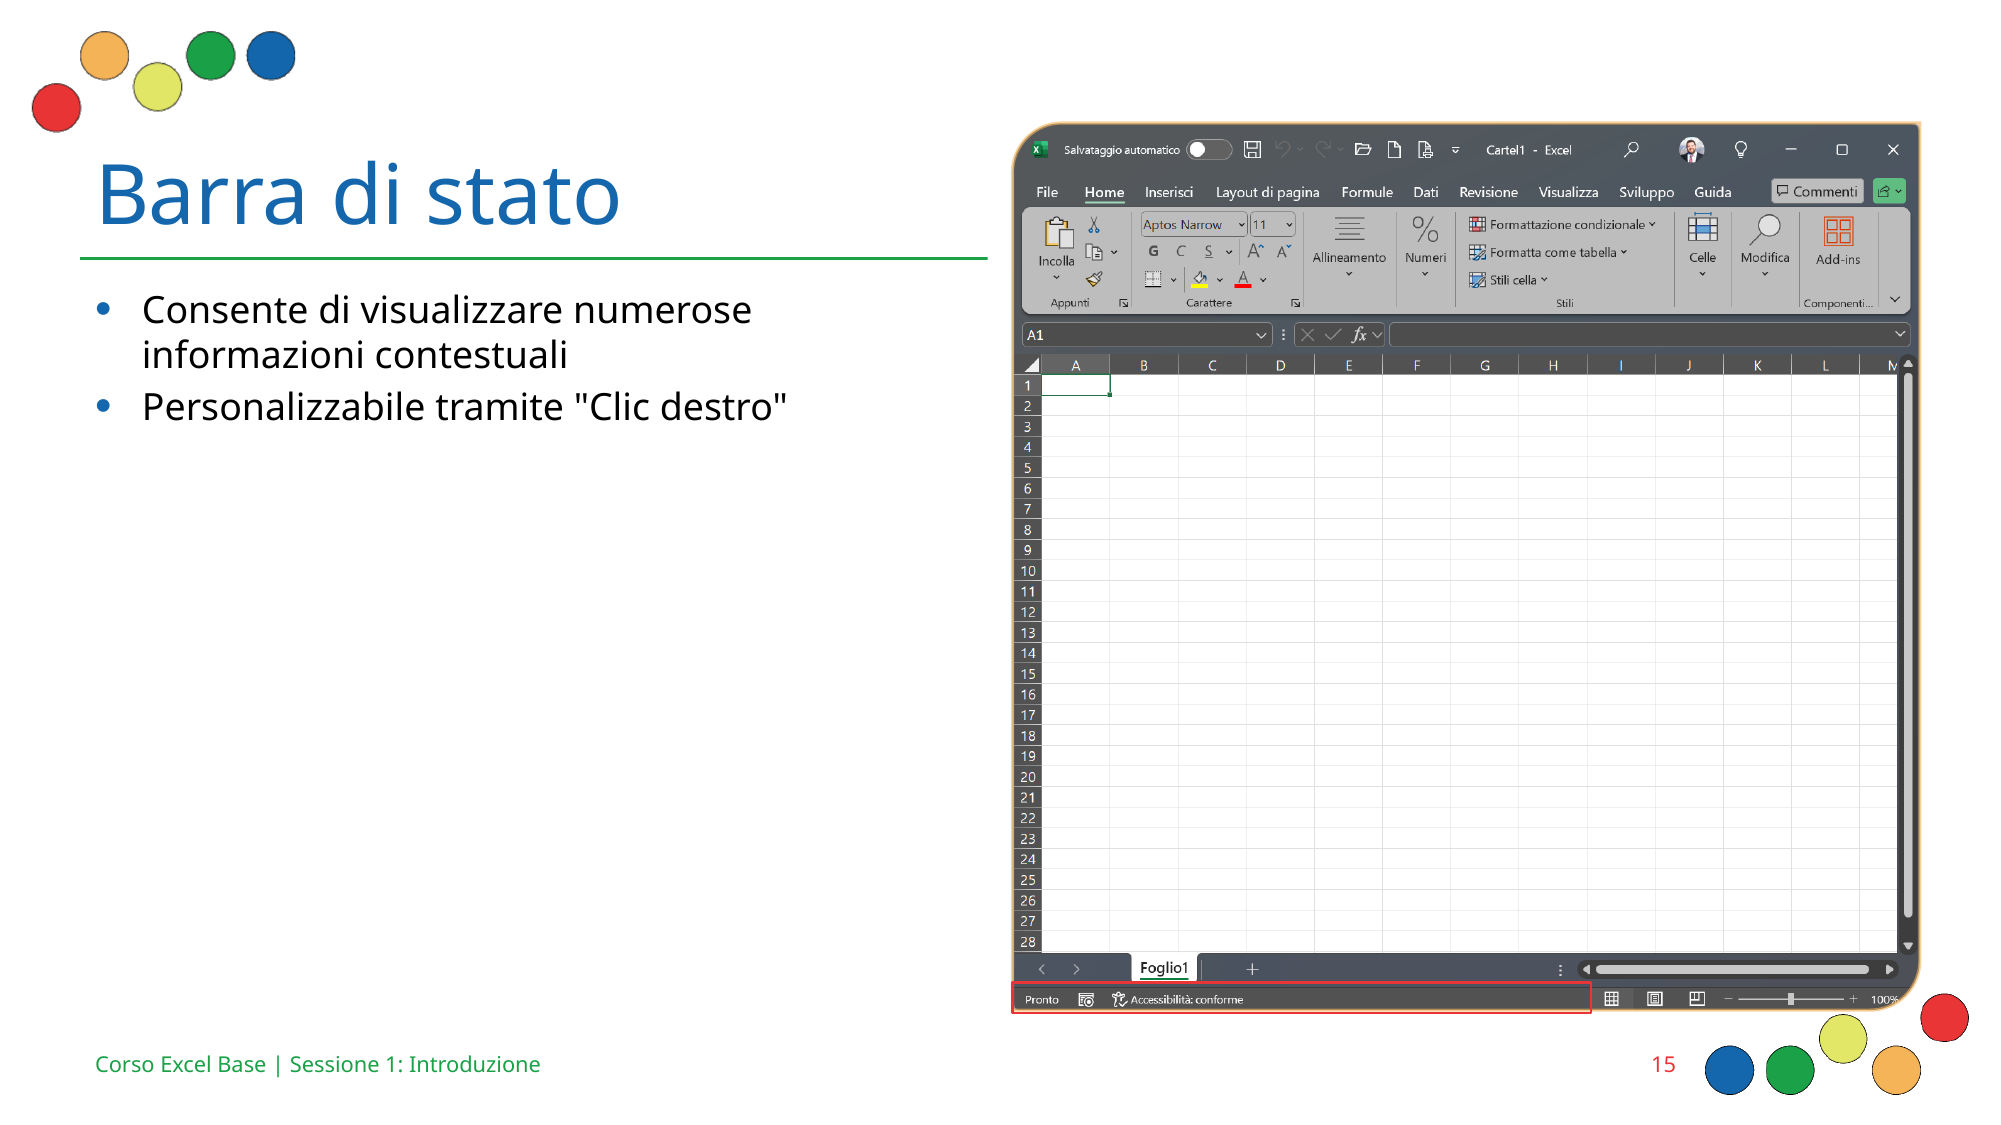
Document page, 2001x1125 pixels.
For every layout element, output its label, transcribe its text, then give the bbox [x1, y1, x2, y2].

picture [29, 30, 295, 135]
slide_number 15 [1583, 1035, 1692, 1096]
text_box [1011, 981, 1592, 1014]
footer Corso Excel Base | Sessione 1: Introduzione [80, 1035, 1571, 1096]
title Barra di stato [80, 123, 988, 259]
picture [1012, 122, 1971, 1096]
list Consente di visualizzare numerose informazioni contestuali Personalizzabile tramite "Clic destro" [80, 278, 988, 1011]
